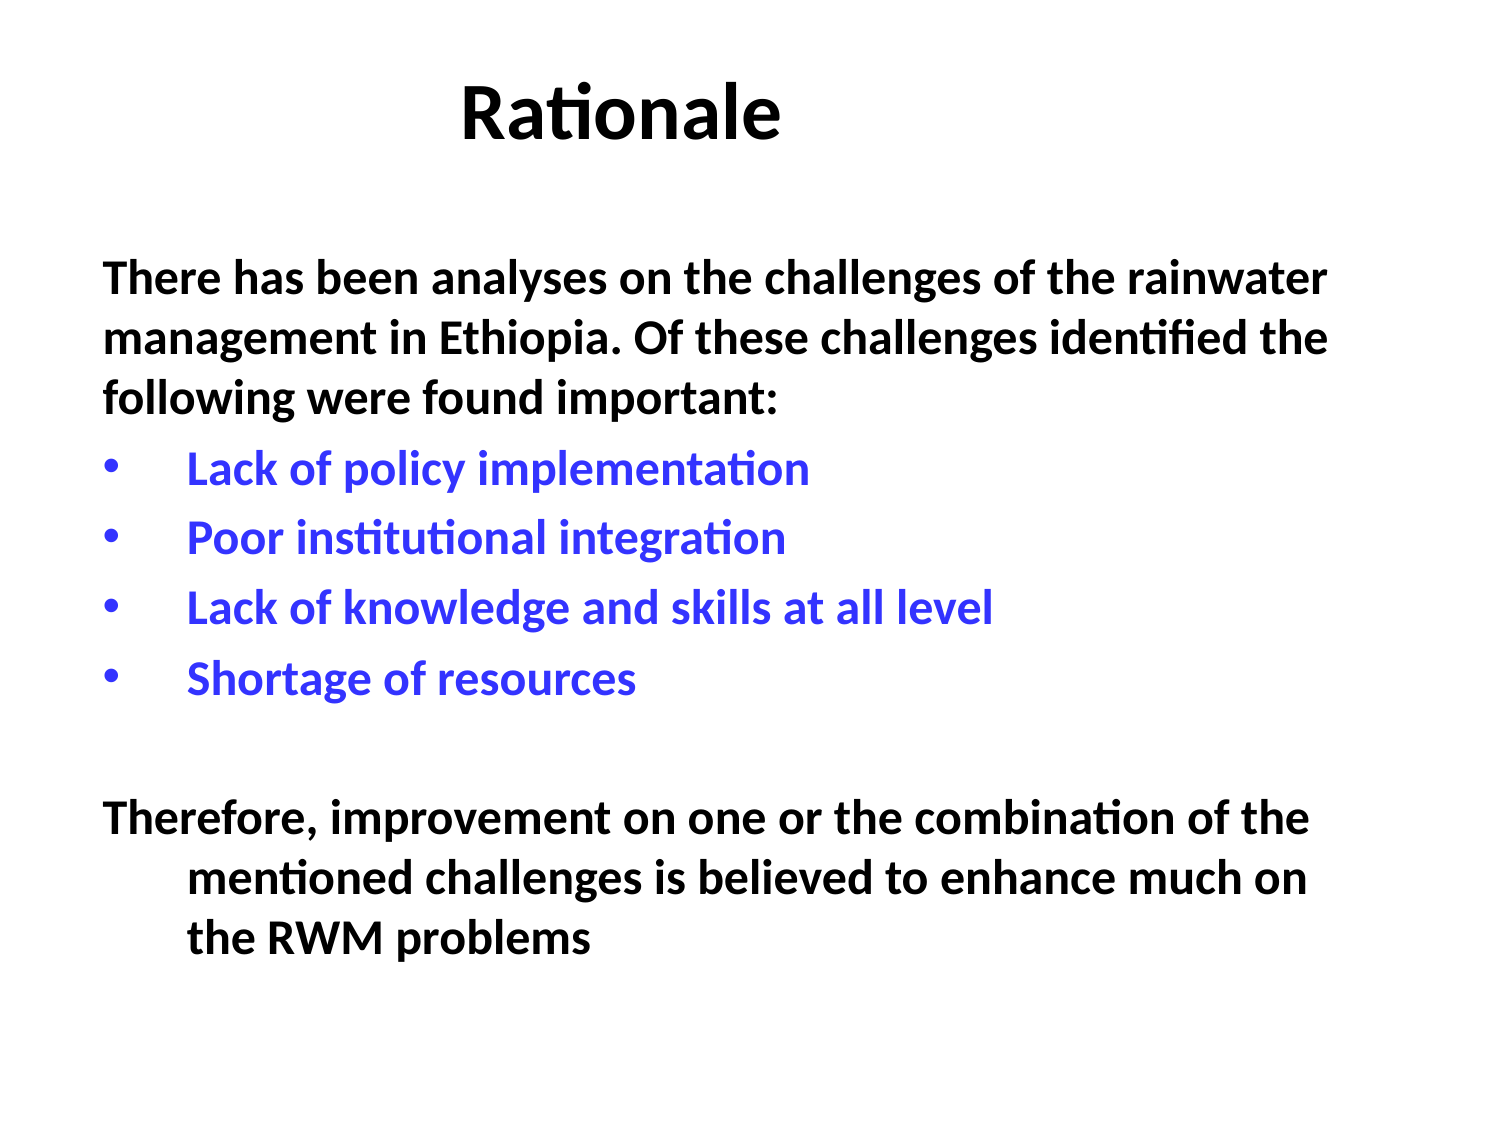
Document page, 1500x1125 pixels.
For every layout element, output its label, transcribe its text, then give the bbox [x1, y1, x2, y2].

subtitle There has been analyses on the challenges of the rainwater management in Ethiopia. Of these challenges identified the following were found important: Lack of policy implementation Poor institutional integration Lack of knowledge and skills at all level Shortage of resources Therefore, improvement on one or the combination of the mentioned challenges is believed to enhance much on the RWM problems [87, 237, 1388, 988]
title Rationale [112, 50, 1150, 163]
